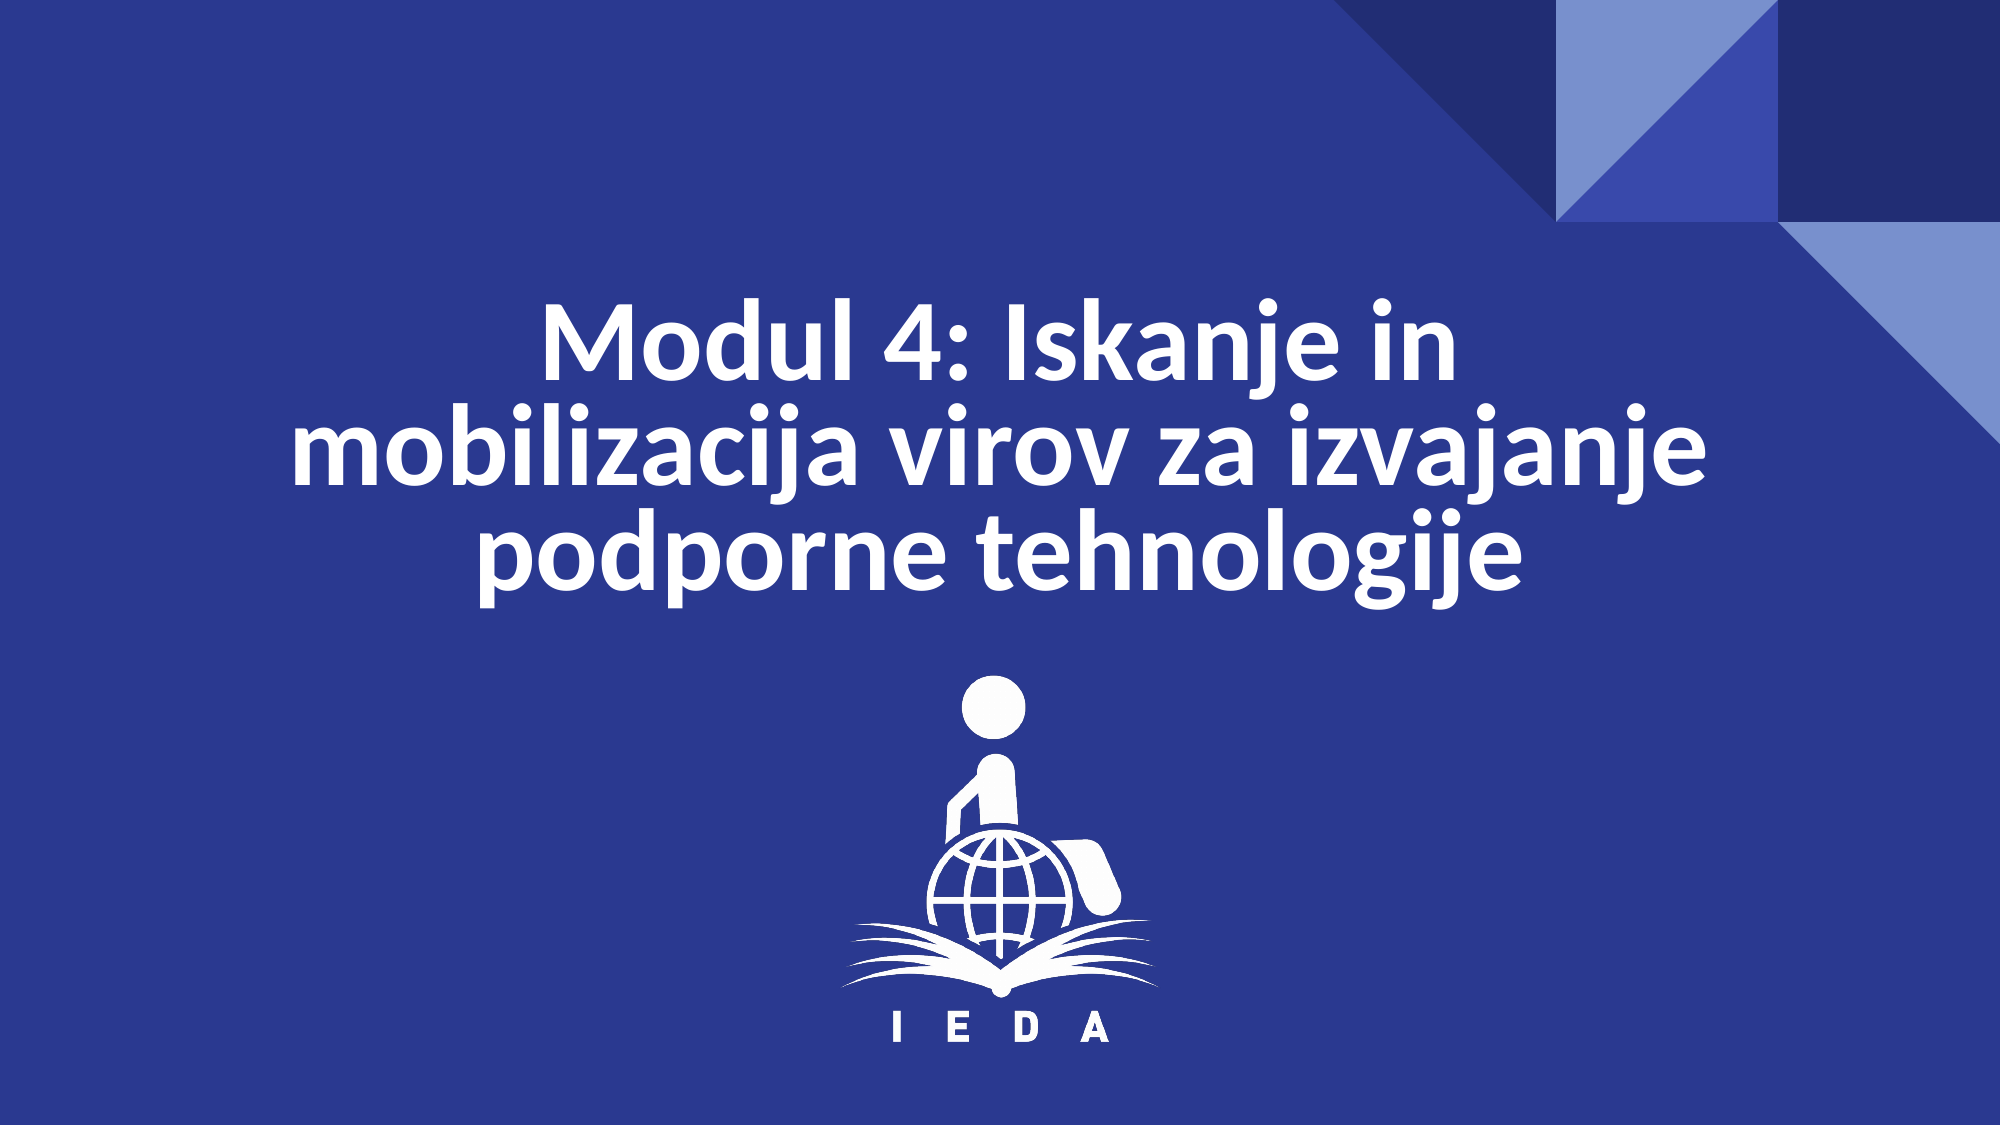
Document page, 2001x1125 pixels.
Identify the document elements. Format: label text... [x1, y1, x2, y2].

picture [799, 629, 1201, 1089]
title Modul 4: Iskanje in mobilizacija virov za izvajanje podporne tehnologije [249, 283, 1750, 619]
